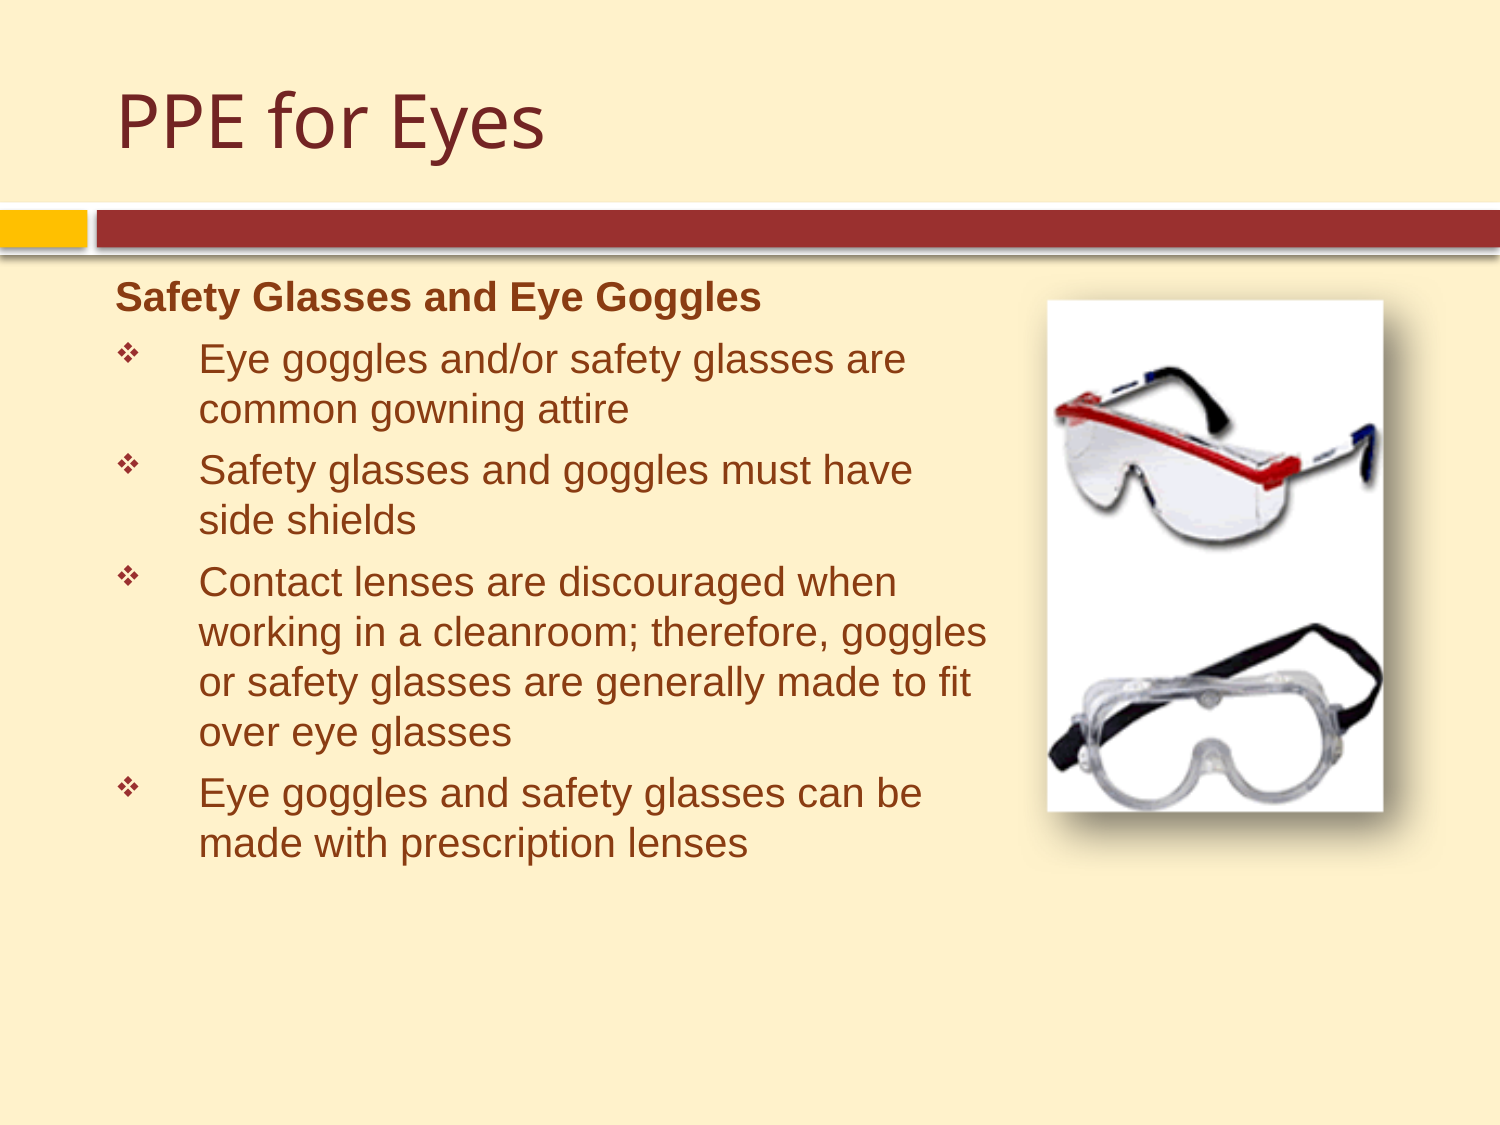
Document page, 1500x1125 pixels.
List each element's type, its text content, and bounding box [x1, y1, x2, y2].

picture [1037, 292, 1398, 833]
list Safety Glasses and Eye Goggles Eye goggles and/or safety glasses are common gowning attire Safety glasses and goggles must have side shields Contact lenses are discouraged when working in a cleanroom; therefore, goggles or safety glasses are generally made to fit over eye glasses Eye goggles and safety glasses can be made with prescription lenses [100, 262, 1008, 1000]
title PPE for Eyes [100, 37, 1438, 200]
